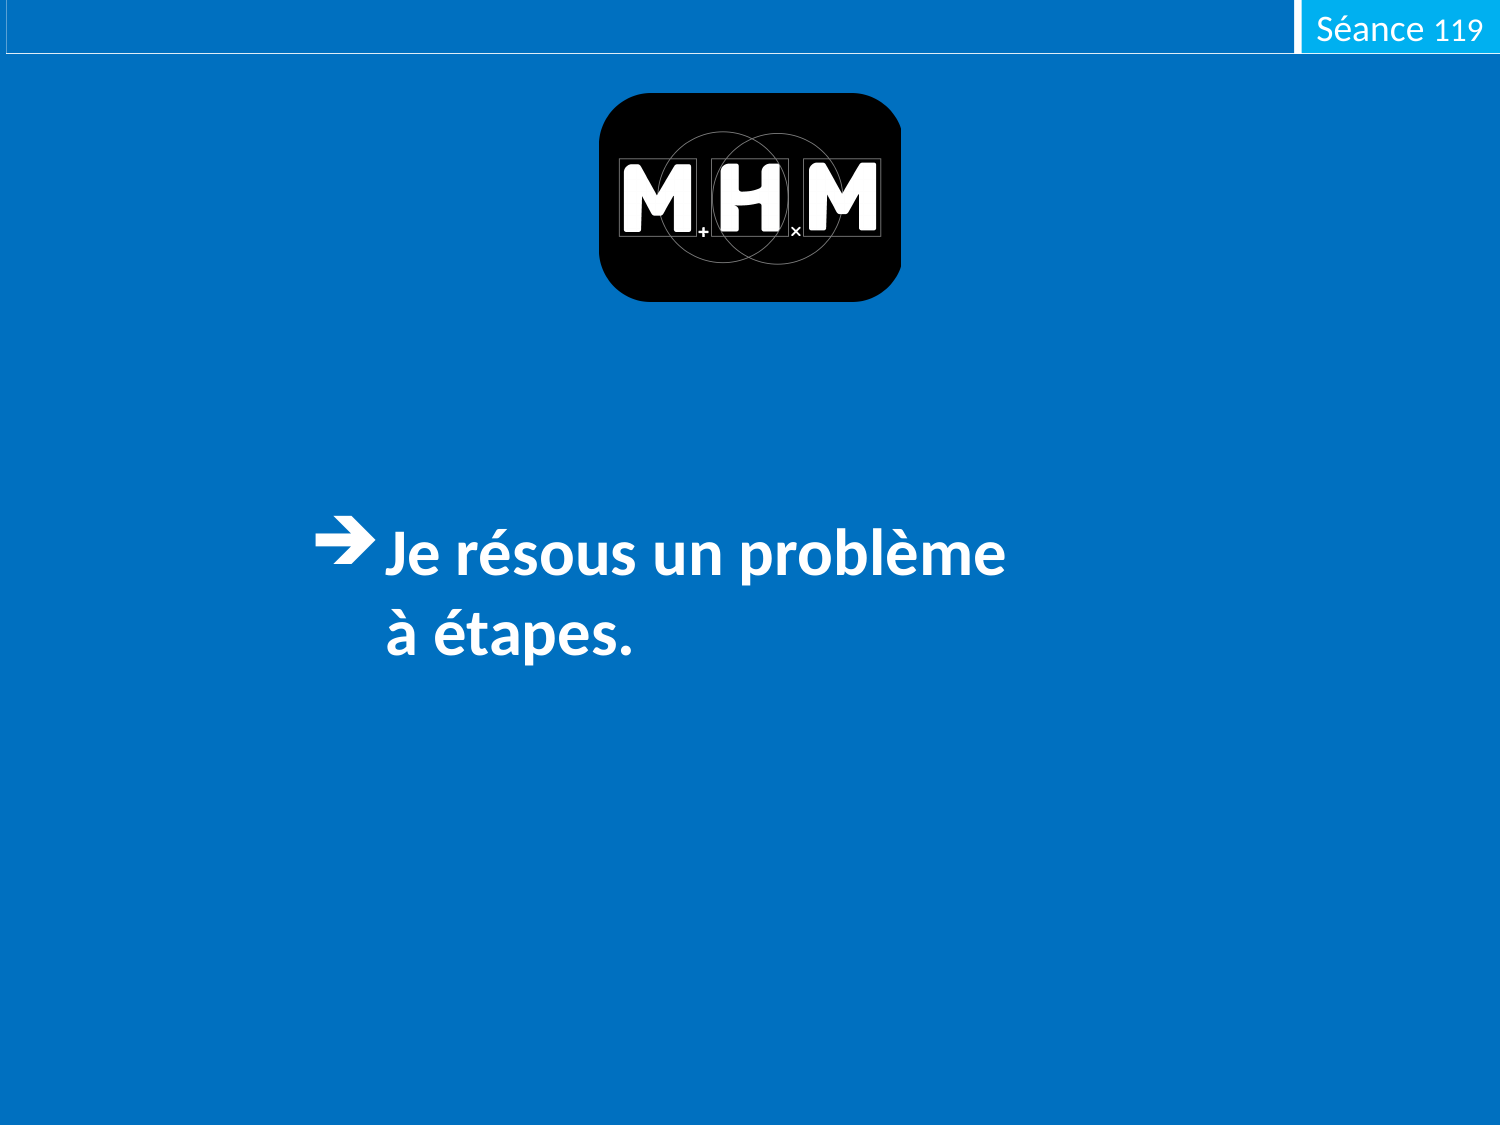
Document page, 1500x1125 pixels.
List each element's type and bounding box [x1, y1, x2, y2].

text_box [0, 54, 1500, 1125]
